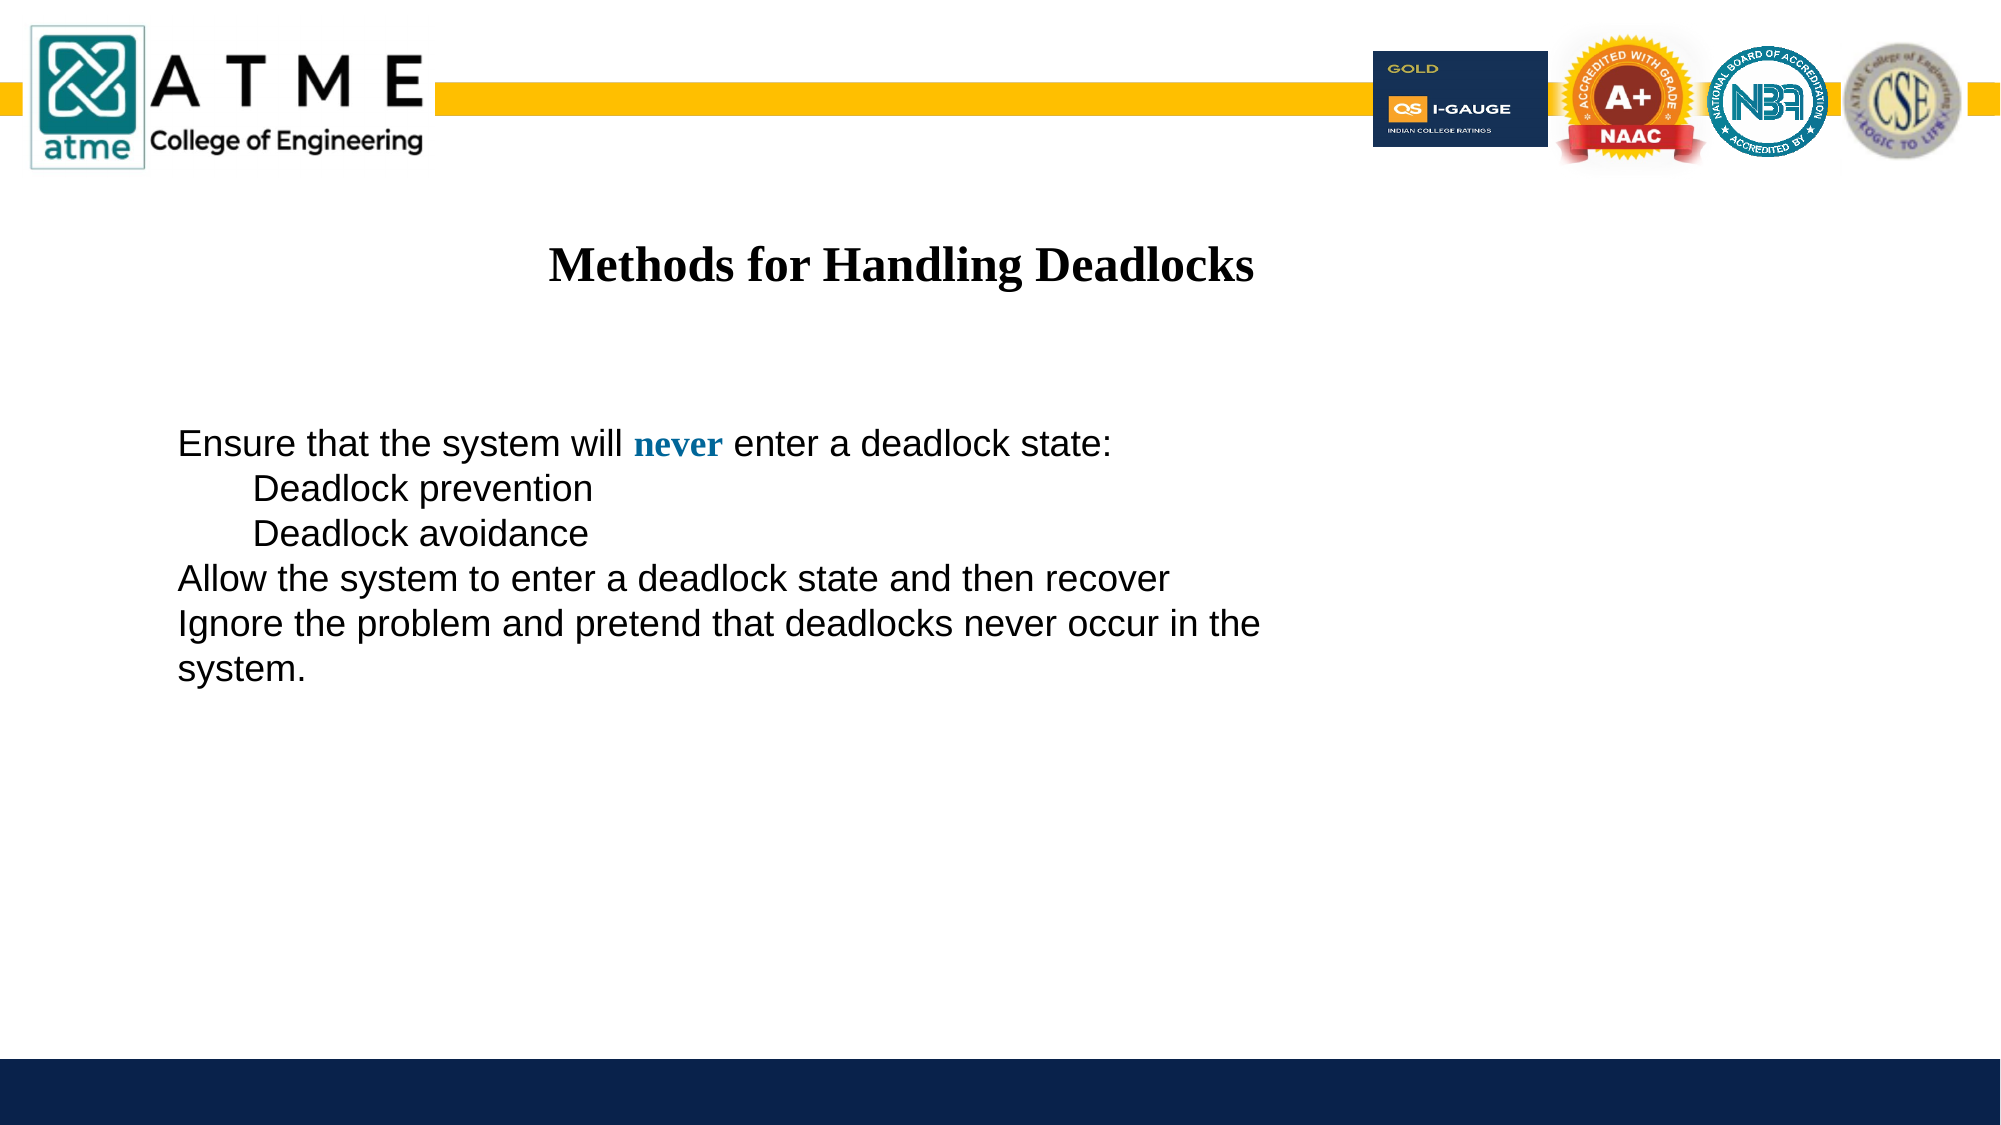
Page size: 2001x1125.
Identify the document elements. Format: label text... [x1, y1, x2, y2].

picture [22, 15, 435, 178]
picture [1373, 20, 1828, 180]
picture [0, 1059, 2001, 1125]
picture [1840, 26, 1968, 176]
title Methods for Handling Deadlocks [533, 223, 1777, 319]
list Ensure that the system will never enter a deadlock state: Deadlock prevention Deadlock avoidance Allow the system to enter a deadlock state and then recover Ignore the problem and pretend that deadlocks never occur in the system. [162, 411, 1406, 952]
